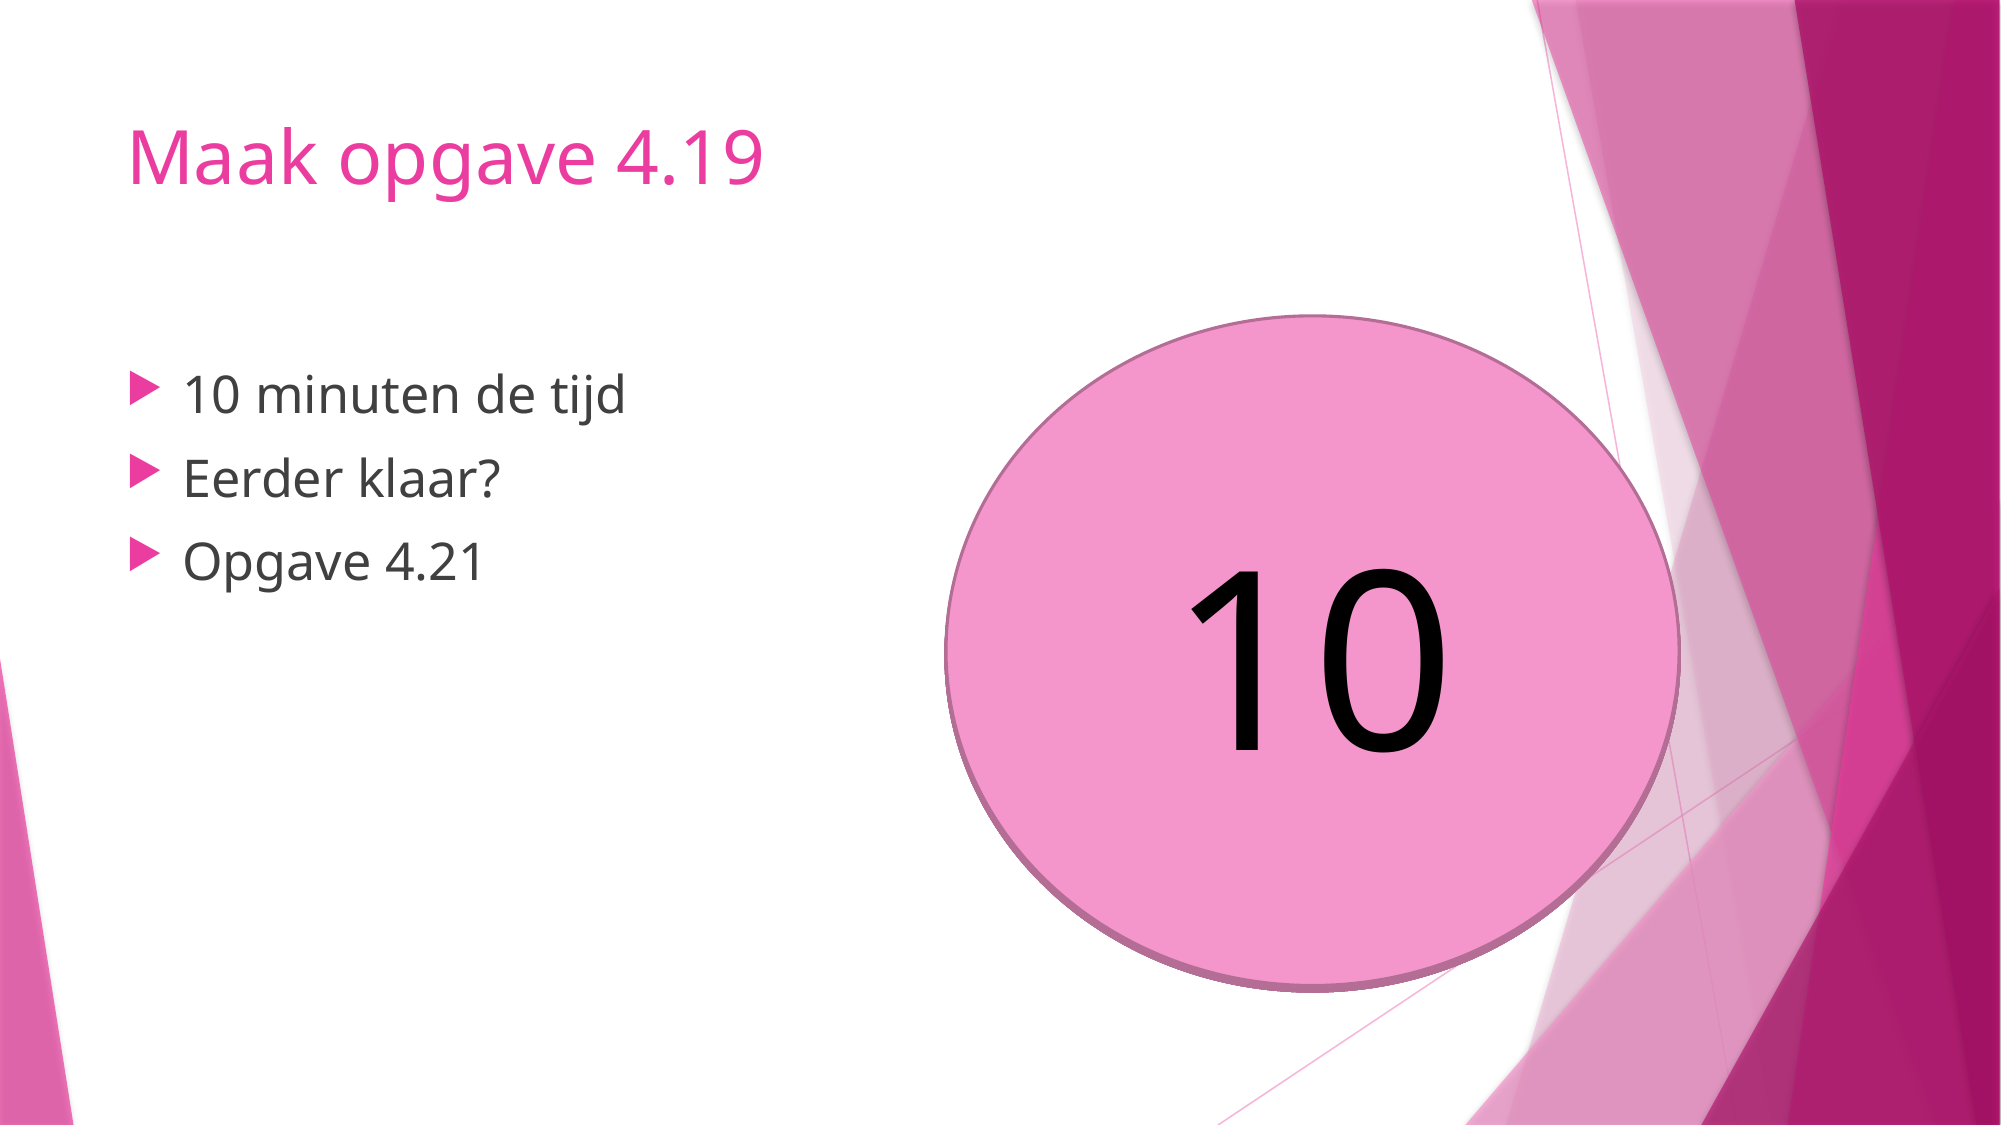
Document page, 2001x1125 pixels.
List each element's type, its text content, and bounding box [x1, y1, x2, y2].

text_box 7 [961, 748, 1667, 993]
text_box 9 [958, 742, 1668, 990]
text_box 10 [944, 314, 1681, 988]
title Maak opgave 4.19 [111, 101, 1522, 319]
list 10 minuten de tijd Eerder klaar? Opgave 4.21 [111, 354, 774, 992]
